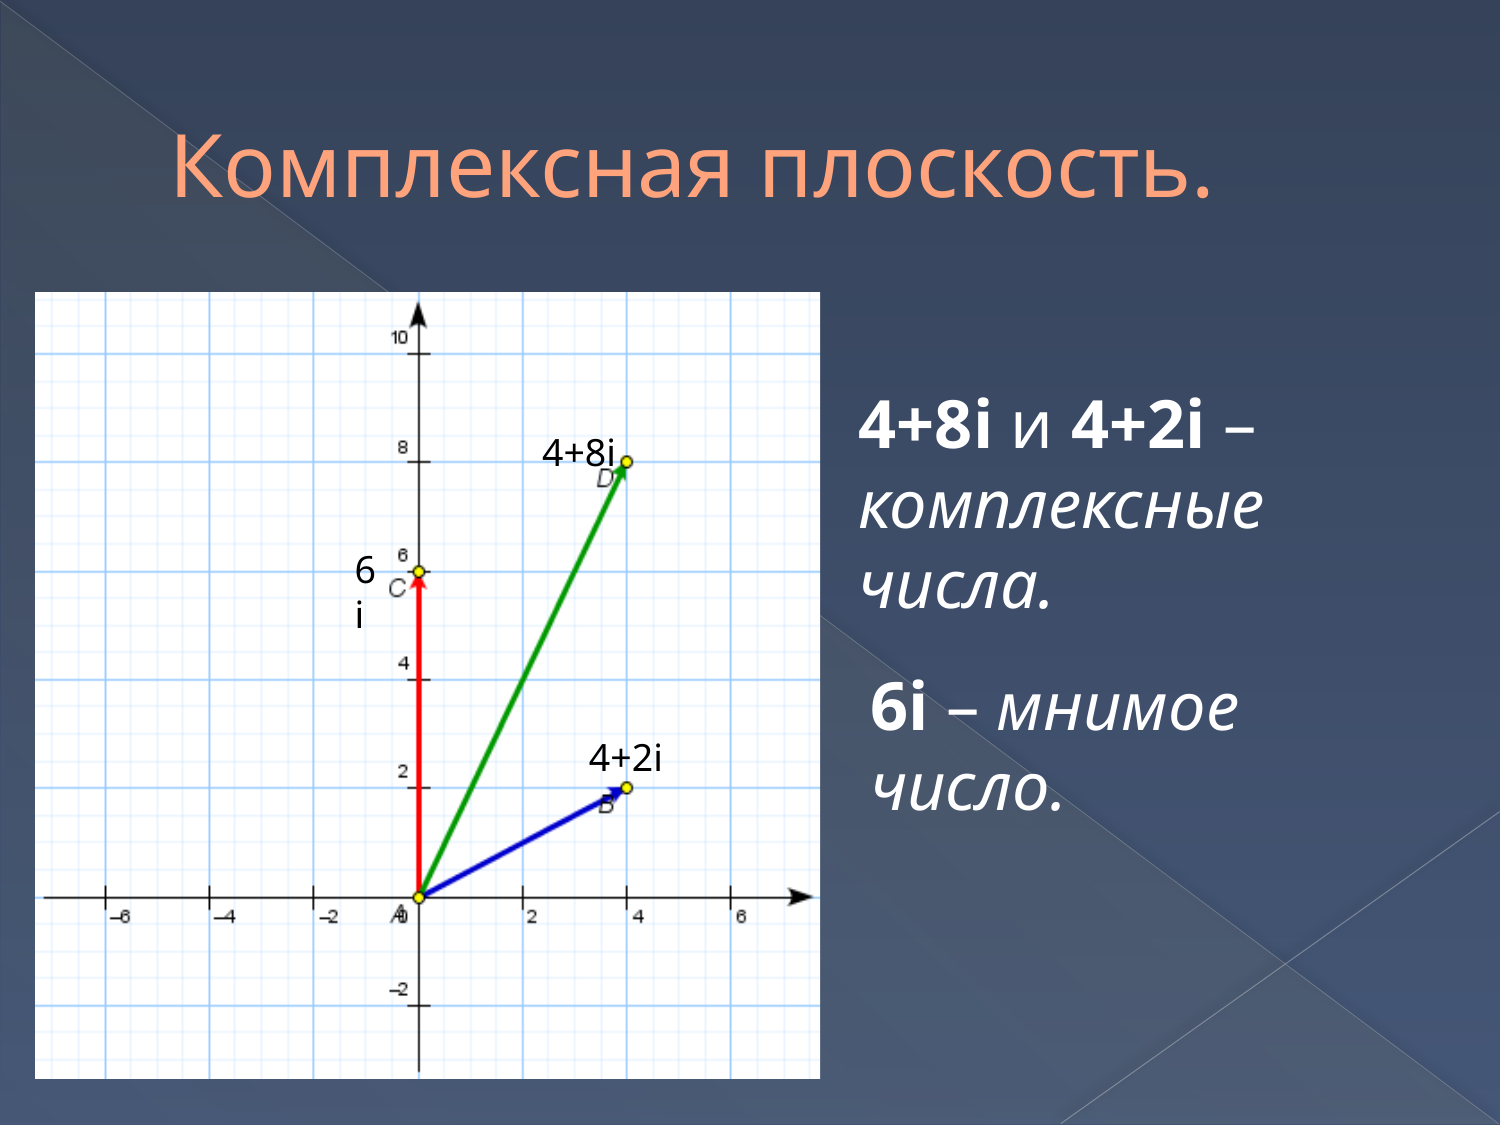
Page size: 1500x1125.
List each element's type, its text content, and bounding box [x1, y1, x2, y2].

text_box 4+8i и 4+2i – комплексные числа. [843, 374, 1454, 630]
title Комплексная плоскость. [75, 43, 1425, 282]
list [34, 292, 821, 1079]
text_box 6i – мнимое число. [855, 656, 1278, 831]
